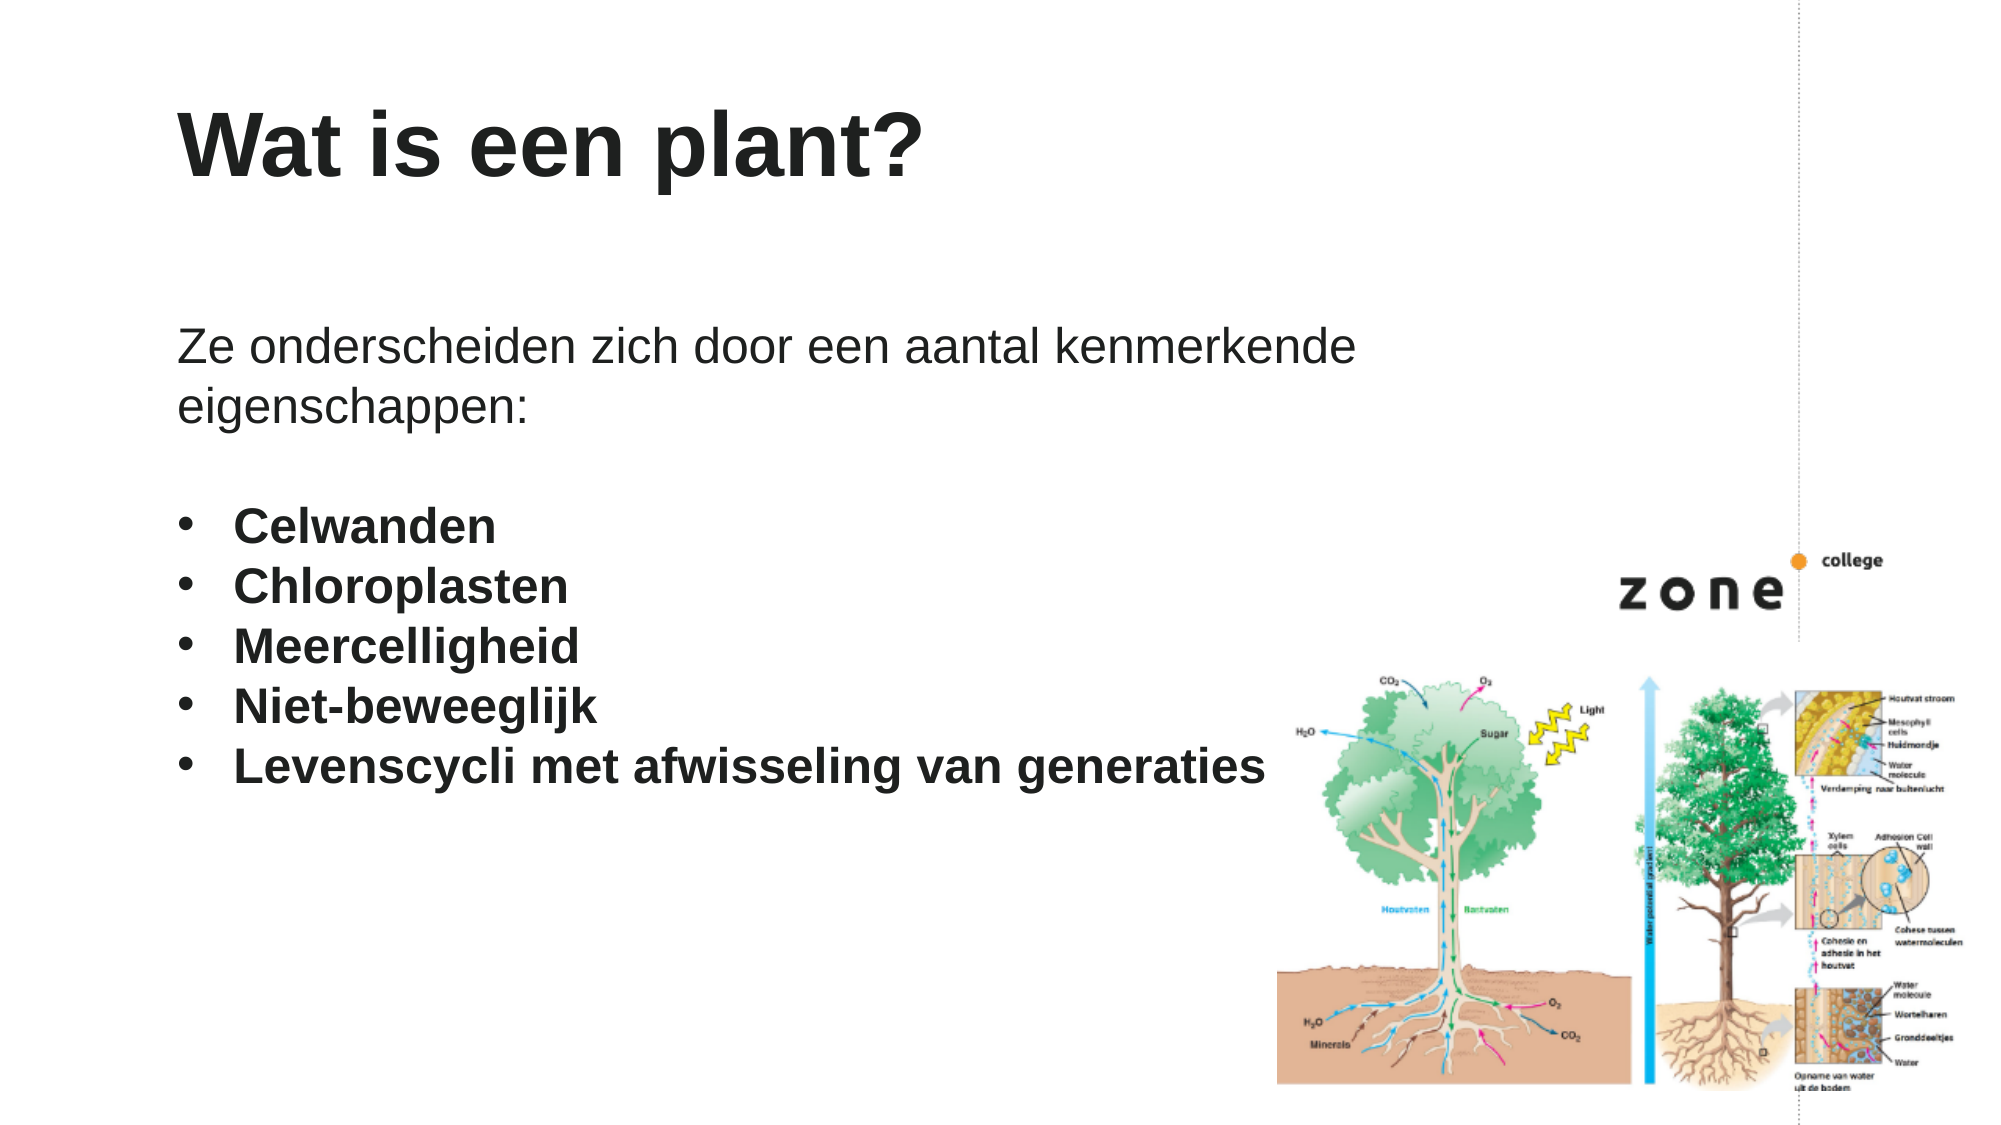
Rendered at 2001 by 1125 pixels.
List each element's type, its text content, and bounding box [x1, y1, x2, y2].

title Wat is een plant? [177, 97, 1471, 261]
picture [1277, 0, 2001, 1125]
list Ze onderscheiden zich door een aantal kenmerkende eigenschappen: Celwanden Chloroplasten Meercelligheid Niet-beweeglijk Levenscycli met afwisseling van generaties [177, 313, 1497, 1091]
